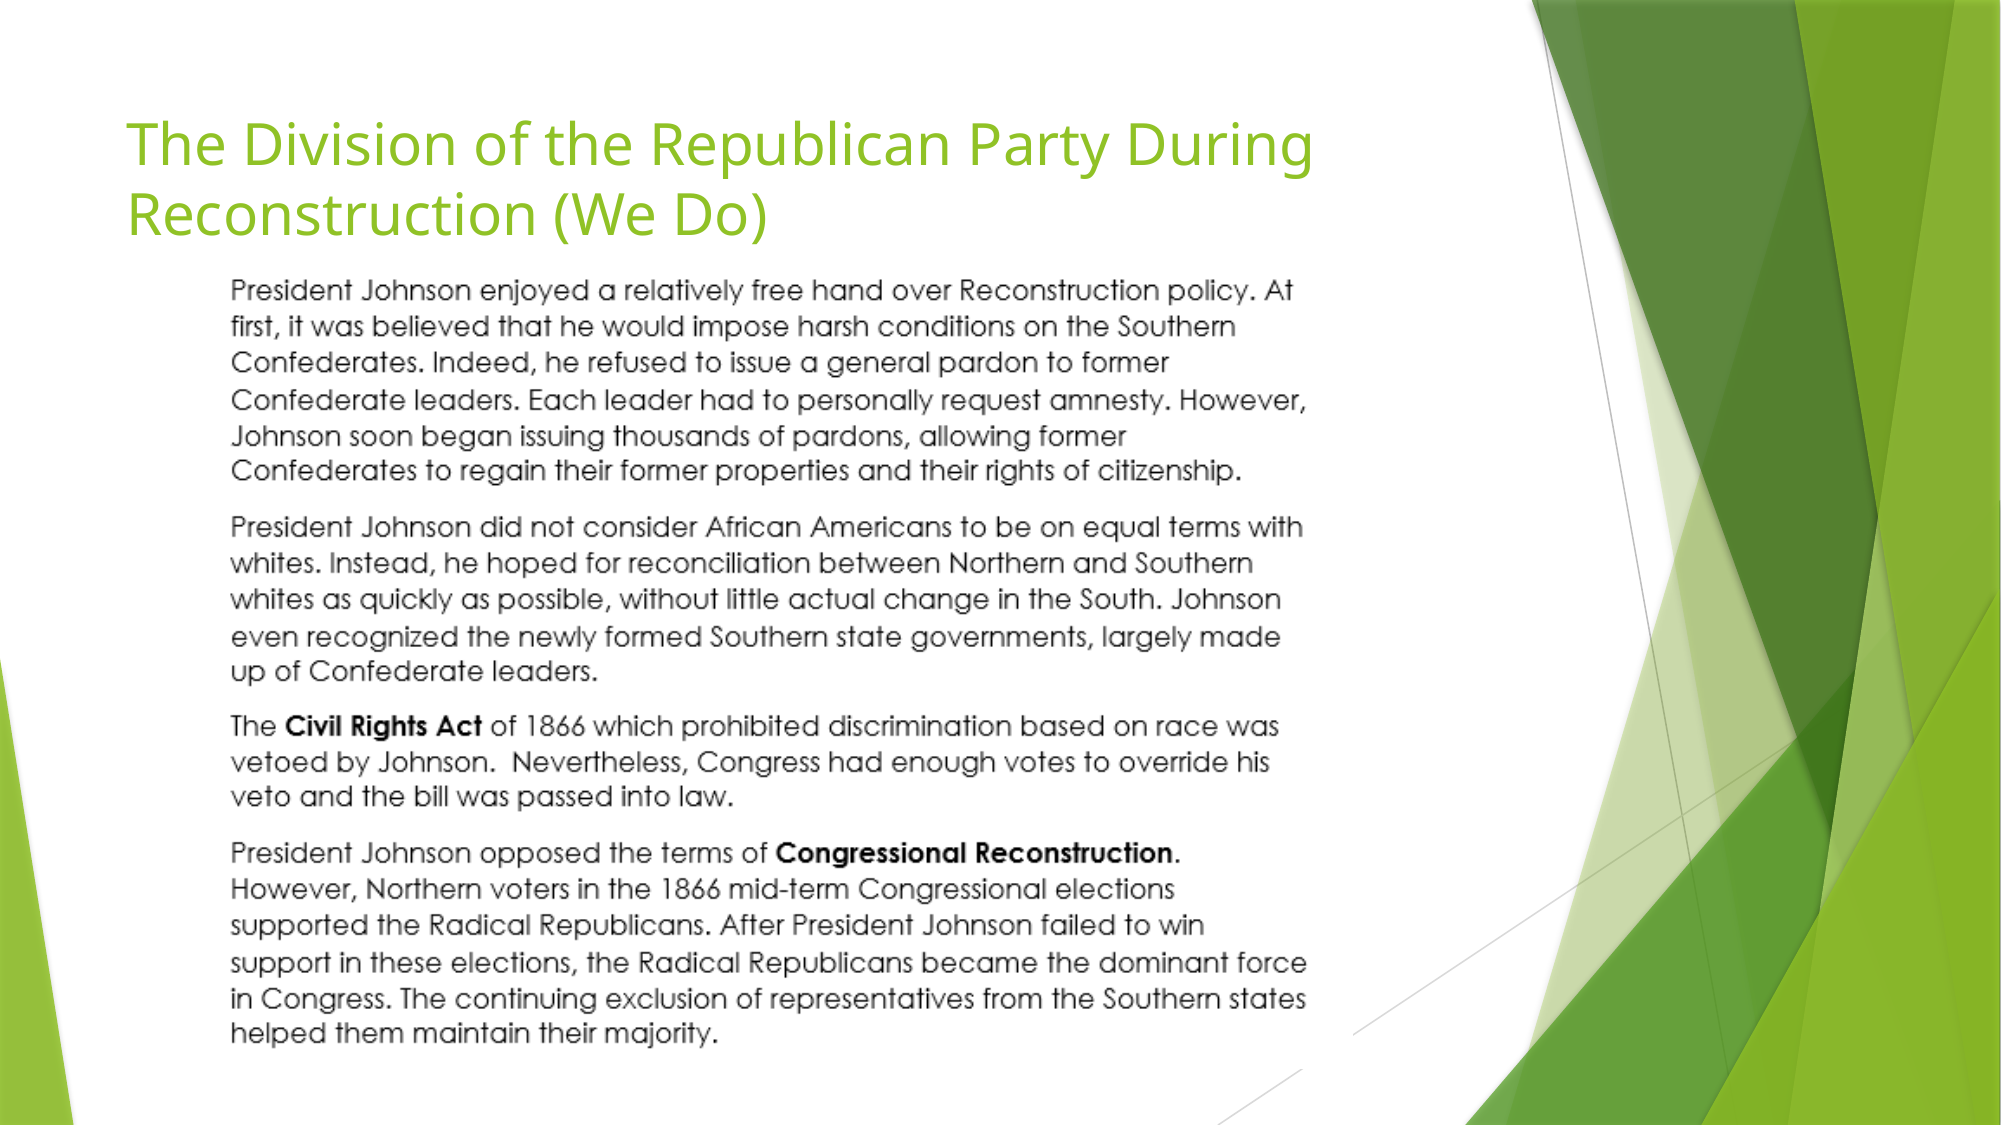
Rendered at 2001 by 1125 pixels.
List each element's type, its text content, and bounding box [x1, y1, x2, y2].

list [216, 248, 1353, 1070]
title The Division of the Republican Party During Reconstruction (We Do) [111, 99, 1494, 233]
